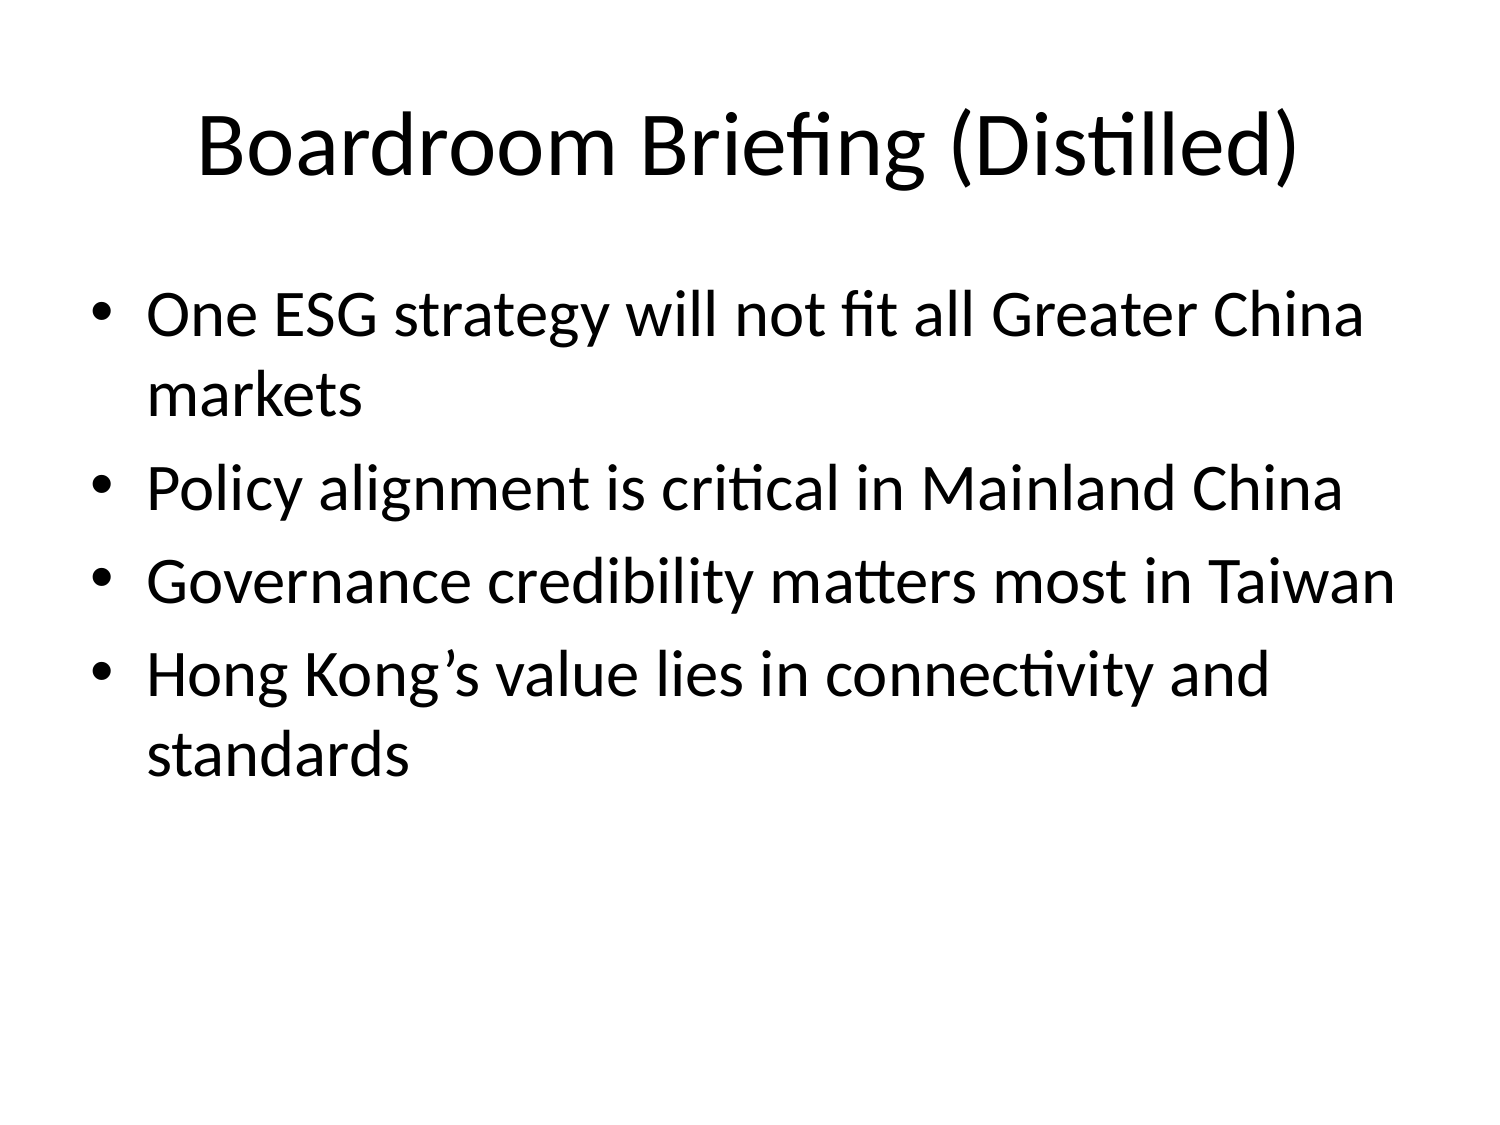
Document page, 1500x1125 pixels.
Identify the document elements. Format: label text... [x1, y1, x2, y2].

list One ESG strategy will not fit all Greater China markets Policy alignment is critical in Mainland China Governance credibility matters most in Taiwan Hong Kong’s value lies in connectivity and standards [75, 262, 1425, 1005]
title Boardroom Briefing (Distilled) [75, 45, 1425, 233]
